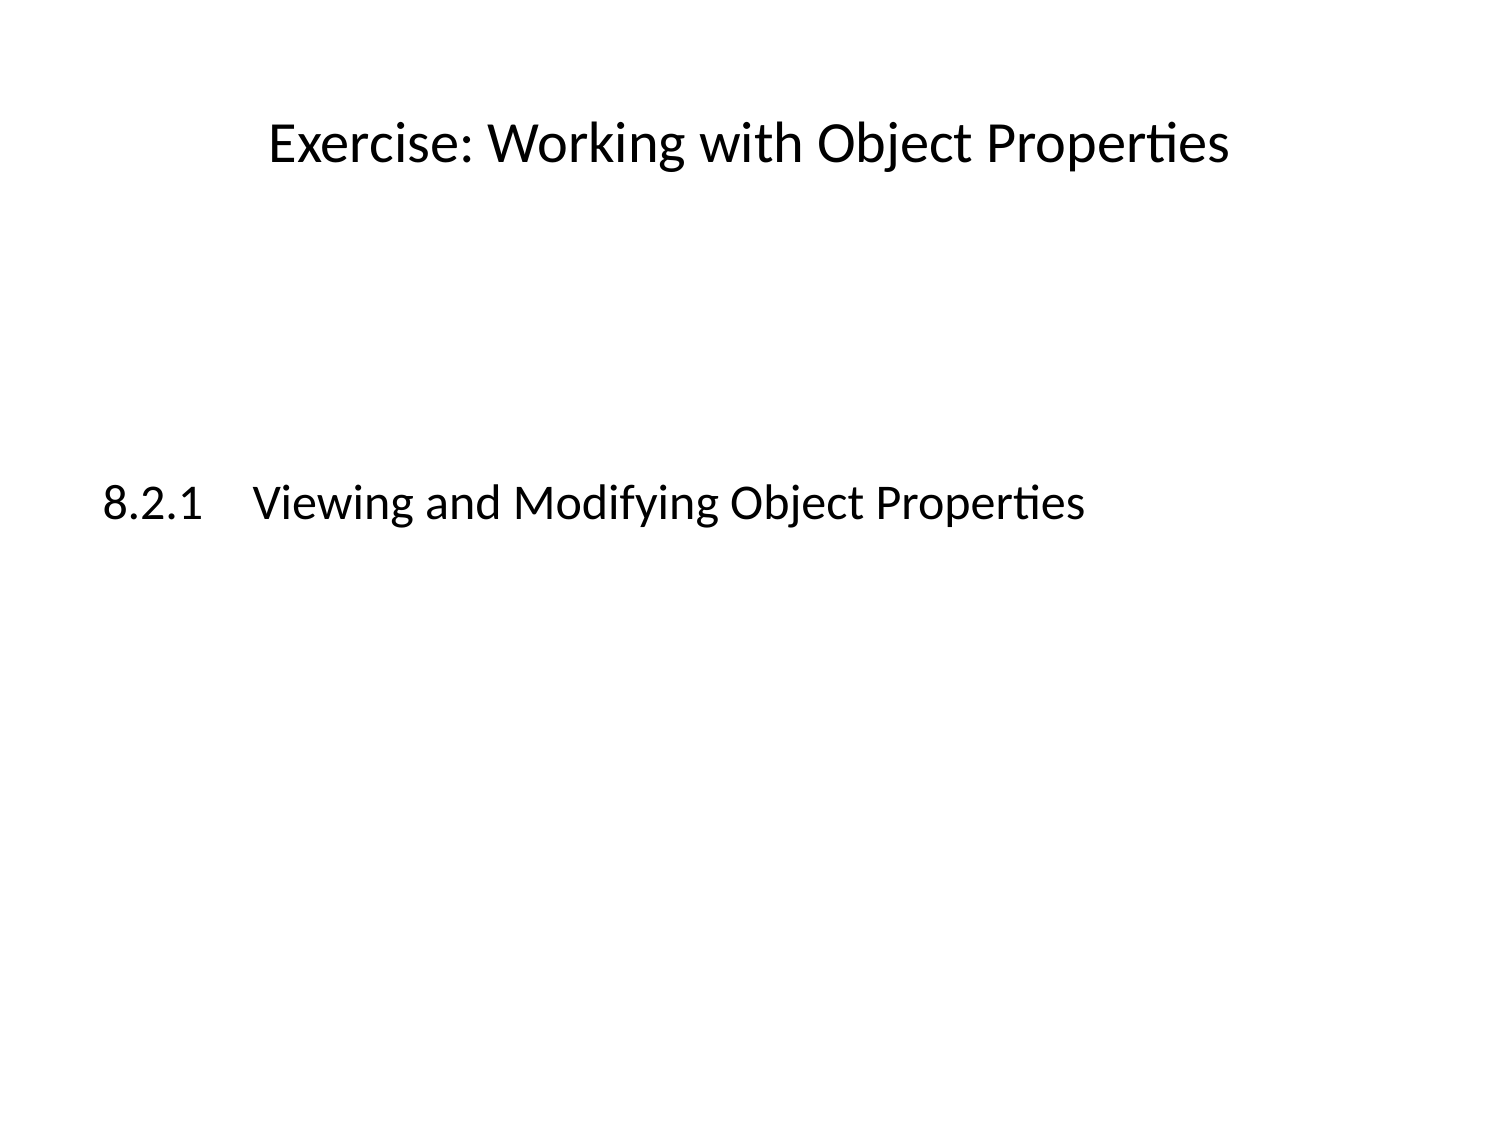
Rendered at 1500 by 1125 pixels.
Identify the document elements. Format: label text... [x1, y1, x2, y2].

list 8.2.1 Viewing and Modifying Object Properties [87, 462, 1388, 1025]
title Exercise: Working with Object Properties [75, 45, 1425, 233]
